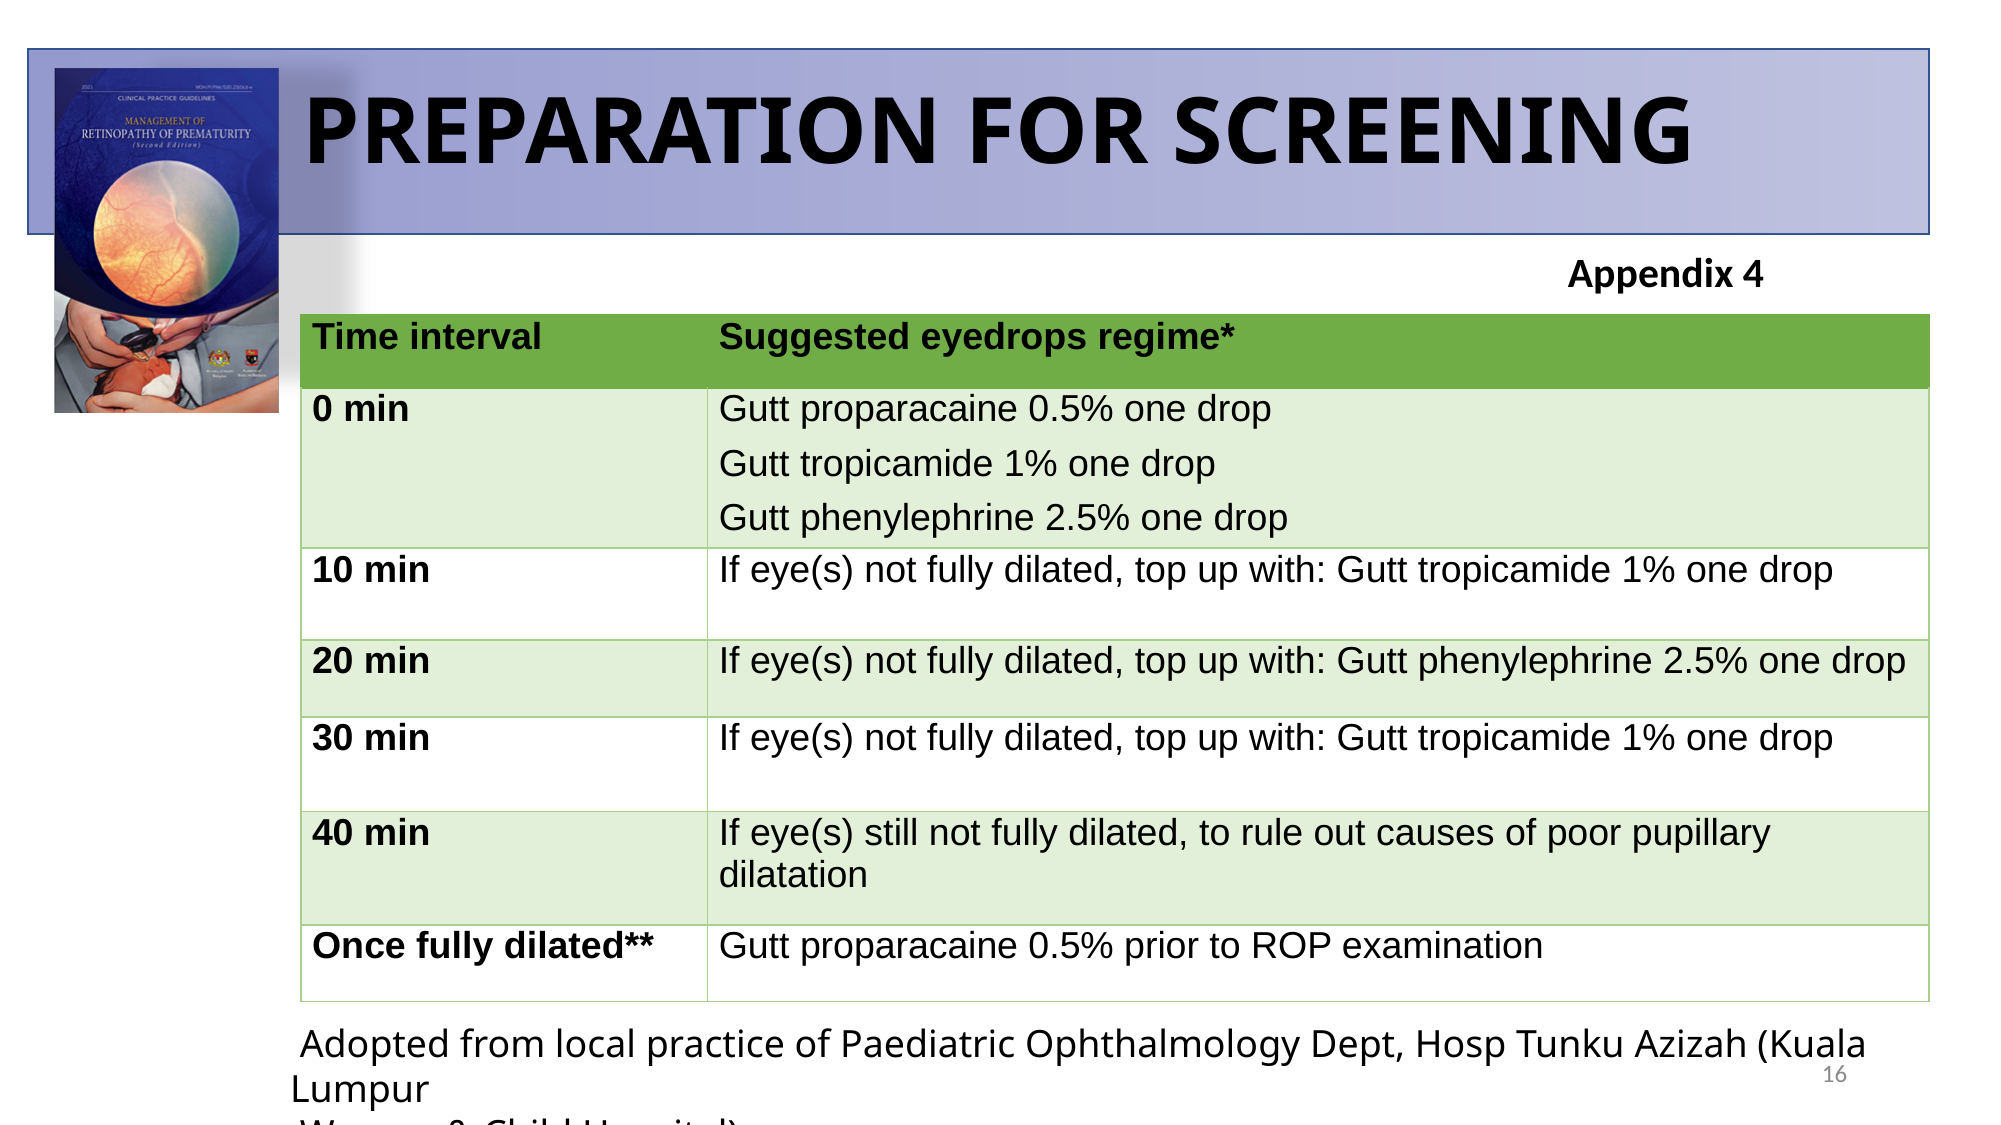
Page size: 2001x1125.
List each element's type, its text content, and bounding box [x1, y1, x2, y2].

picture [54, 37, 386, 413]
table_cell 30 min [302, 718, 707, 811]
table_cell If eye(s) not fully dilated, top up with: Gutt tropicamide 1% one drop [708, 549, 1928, 639]
table_cell 0 min [302, 389, 707, 547]
table_cell If eye(s) not fully dilated, top up with: Gutt phenylephrine 2.5% one drop [708, 641, 1928, 716]
title PREPARATION FOR SCREENING [386, 53, 1863, 216]
text_box [386, 48, 1930, 235]
table_header Suggested eyedrops regime* [707, 316, 1928, 387]
table_cell Gutt proparacaine 0.5% one drop Gutt tropicamide 1% one drop Gutt phenylephrine 2.5% one drop [708, 389, 1928, 547]
table_cell 10 min [302, 549, 707, 639]
table_cell If eye(s) not fully dilated, top up with: Gutt tropicamide 1% one drop [708, 718, 1928, 811]
text_box Adopted from local practice of Paediatric Ophthalmology Dept, Hosp Tunku Azizah (Kuala Lumpur Women & Child Hospital) [275, 1012, 1904, 1125]
table_cell 20 min [302, 641, 707, 716]
text_box [27, 48, 54, 235]
table_cell If eye(s) still not fully dilated, to rule out causes of poor pupillary dilatation [708, 812, 1928, 924]
text_box Appendix 4 [1553, 238, 2000, 303]
table_cell Gutt proparacaine 0.5% prior to ROP examination [708, 926, 1928, 1001]
slide_number 16 [1412, 1042, 1863, 1103]
table_cell 40 min [302, 812, 707, 924]
table_cell Once fully dilated** [302, 926, 707, 1001]
table_header Time interval [386, 316, 707, 387]
